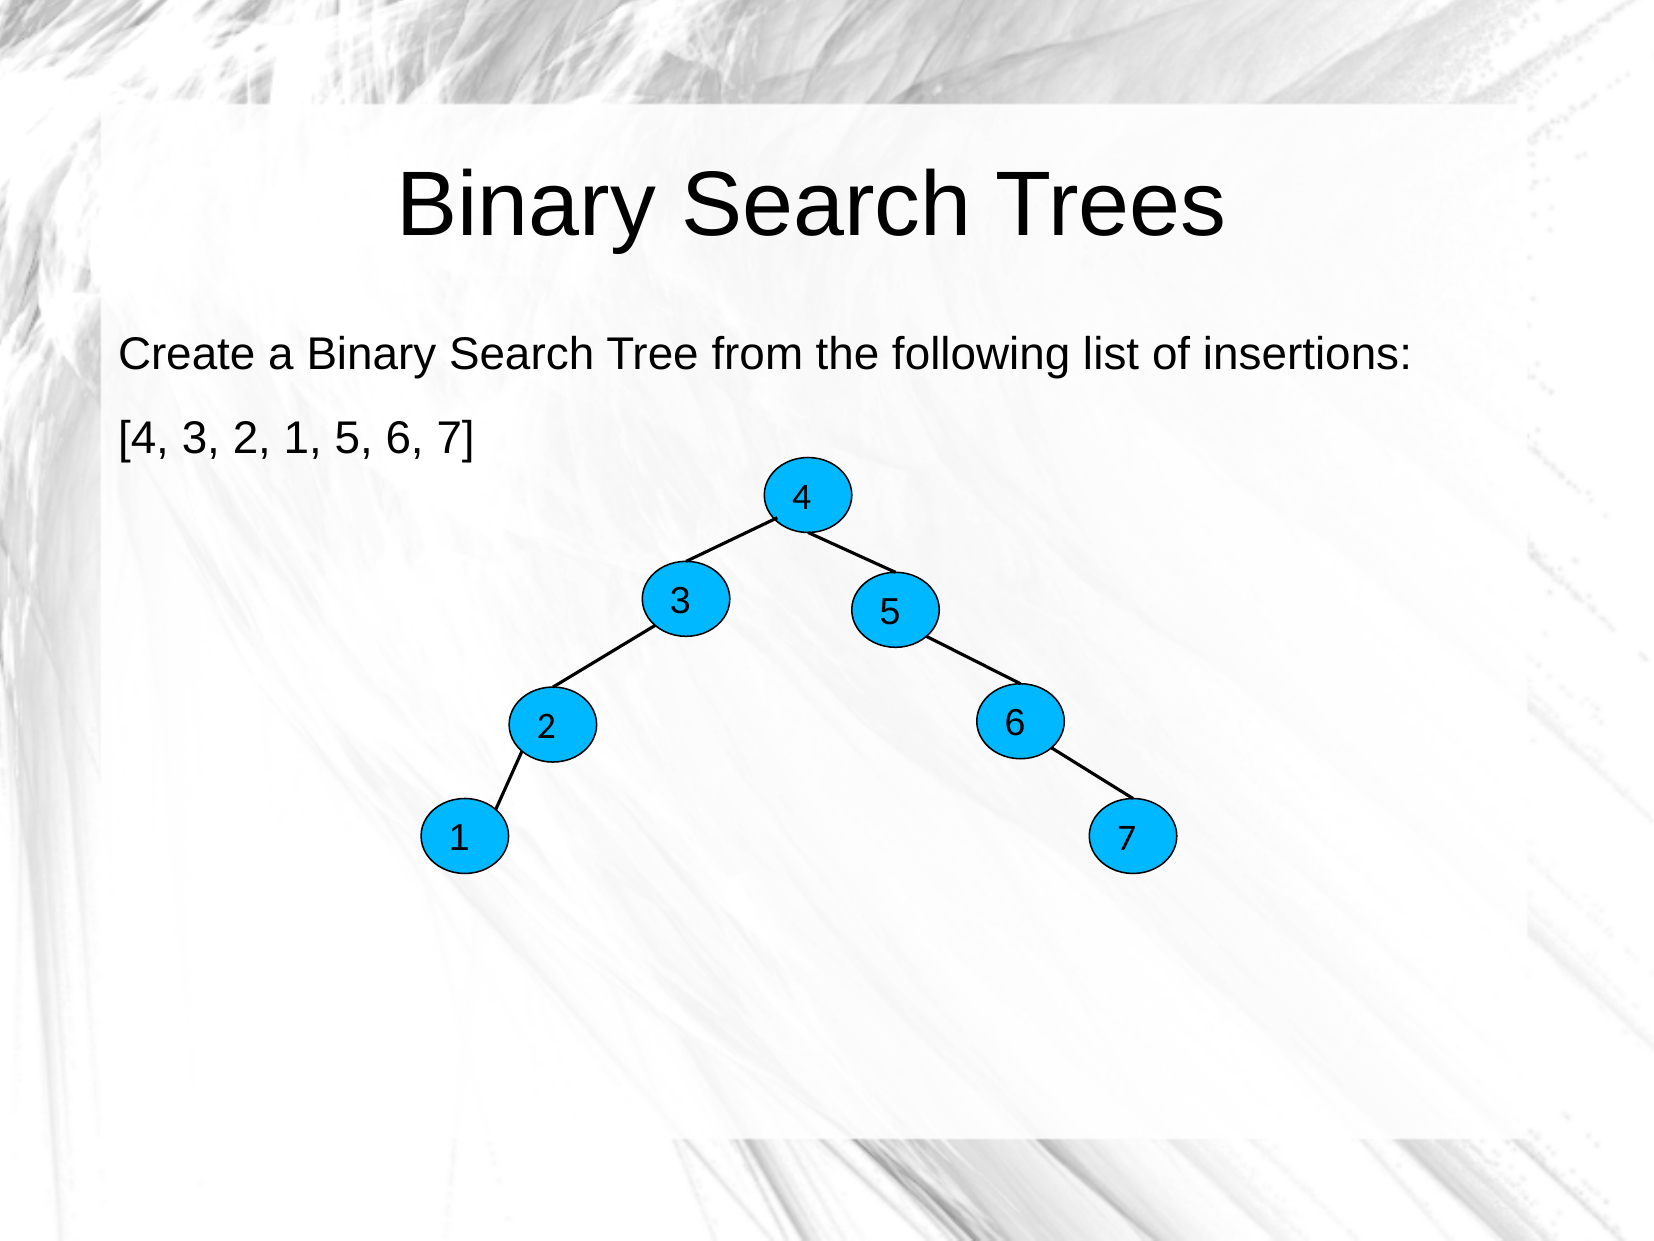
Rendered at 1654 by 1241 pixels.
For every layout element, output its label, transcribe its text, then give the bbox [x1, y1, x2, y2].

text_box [421, 457, 1177, 874]
title Binary Search Trees [118, 93, 1506, 299]
picture [0, 0, 1654, 1241]
list Create a Binary Search Tree from the following list of insertions: [4, 3, 2, 1, 5, 6, 7] [118, 319, 1571, 1109]
